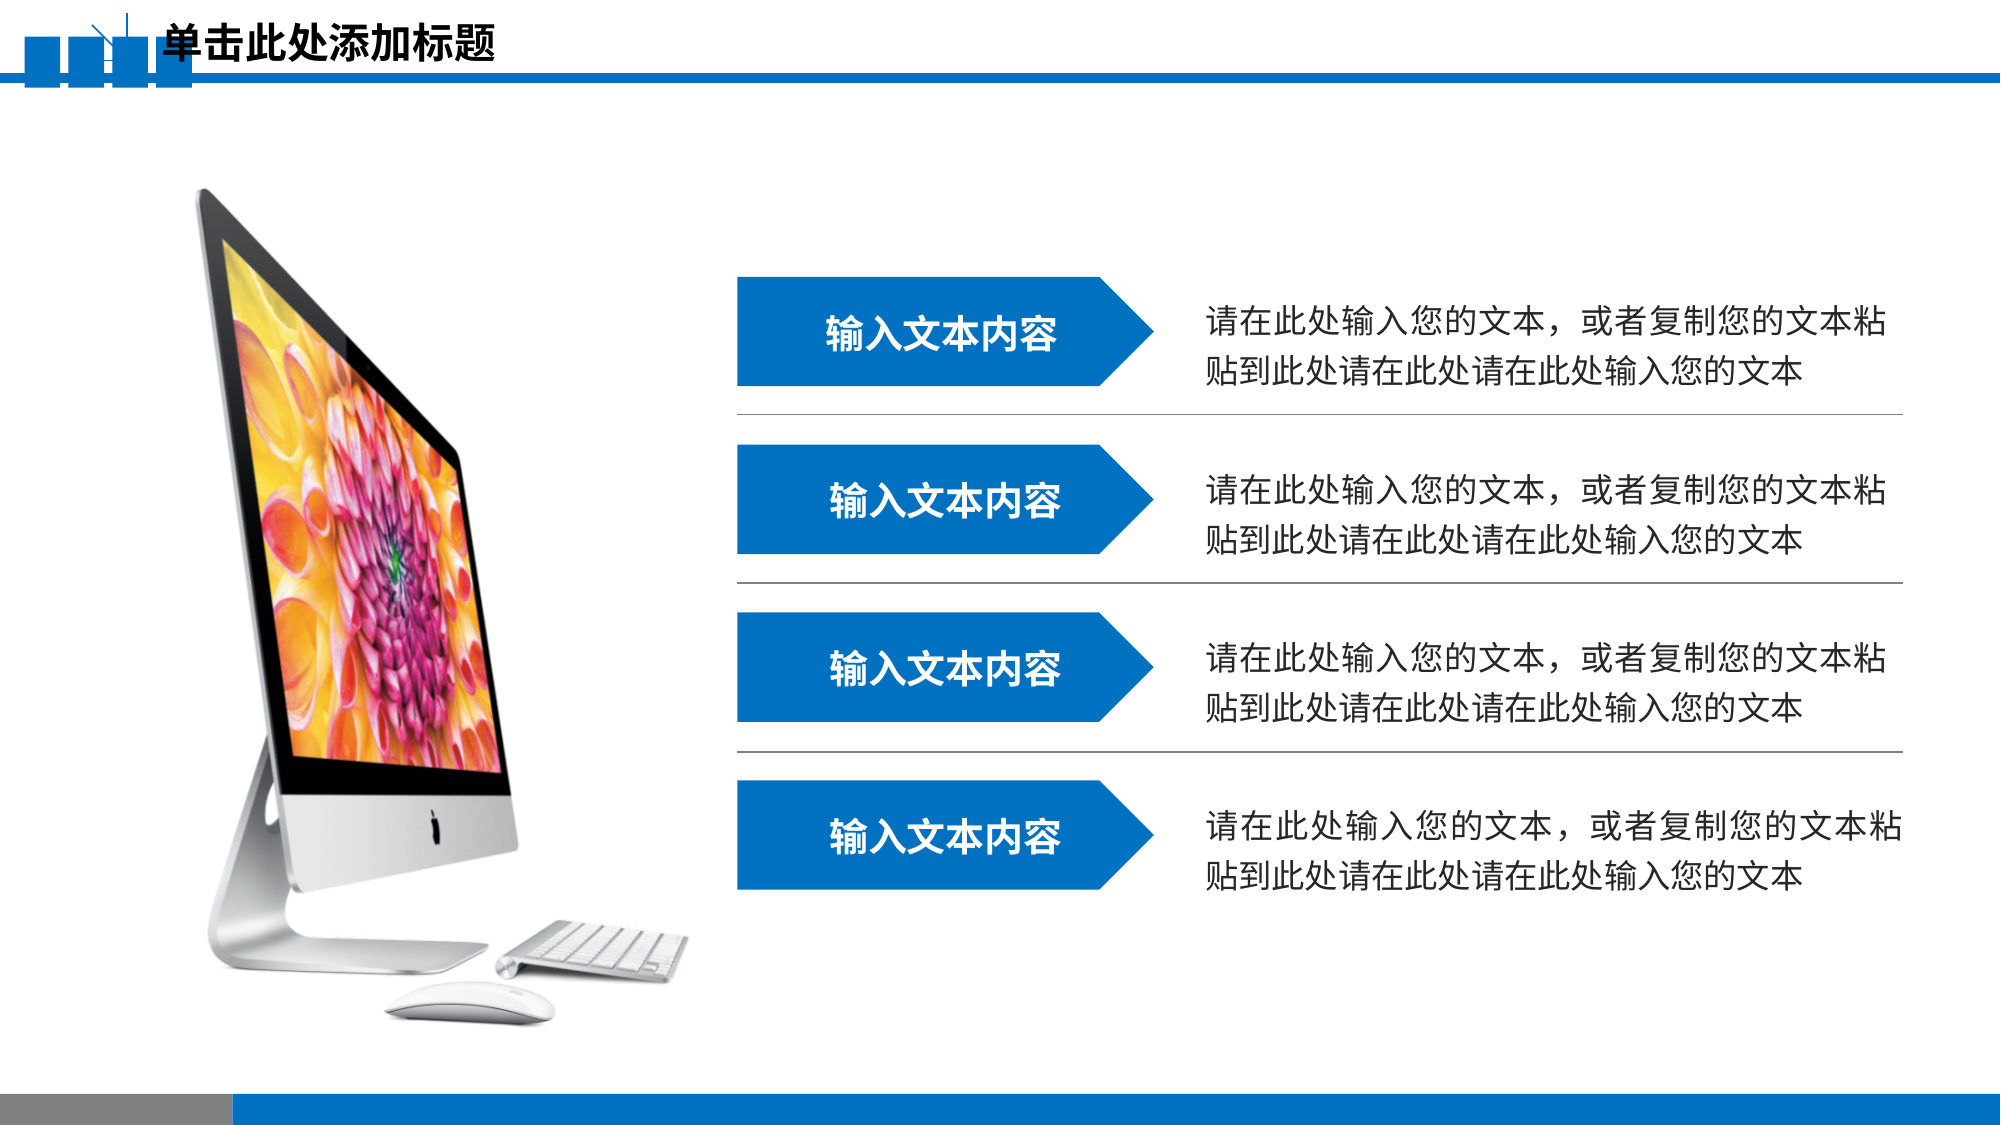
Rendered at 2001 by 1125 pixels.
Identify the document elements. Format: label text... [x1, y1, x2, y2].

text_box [737, 276, 1904, 399]
text_box [230, 1092, 2000, 1125]
picture [0, 147, 724, 1072]
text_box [79, 12, 128, 61]
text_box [737, 612, 1904, 735]
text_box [737, 780, 1919, 903]
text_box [737, 444, 1904, 567]
text_box 单击此处添加标题 [147, 9, 587, 73]
text_box [0, 1092, 230, 1125]
